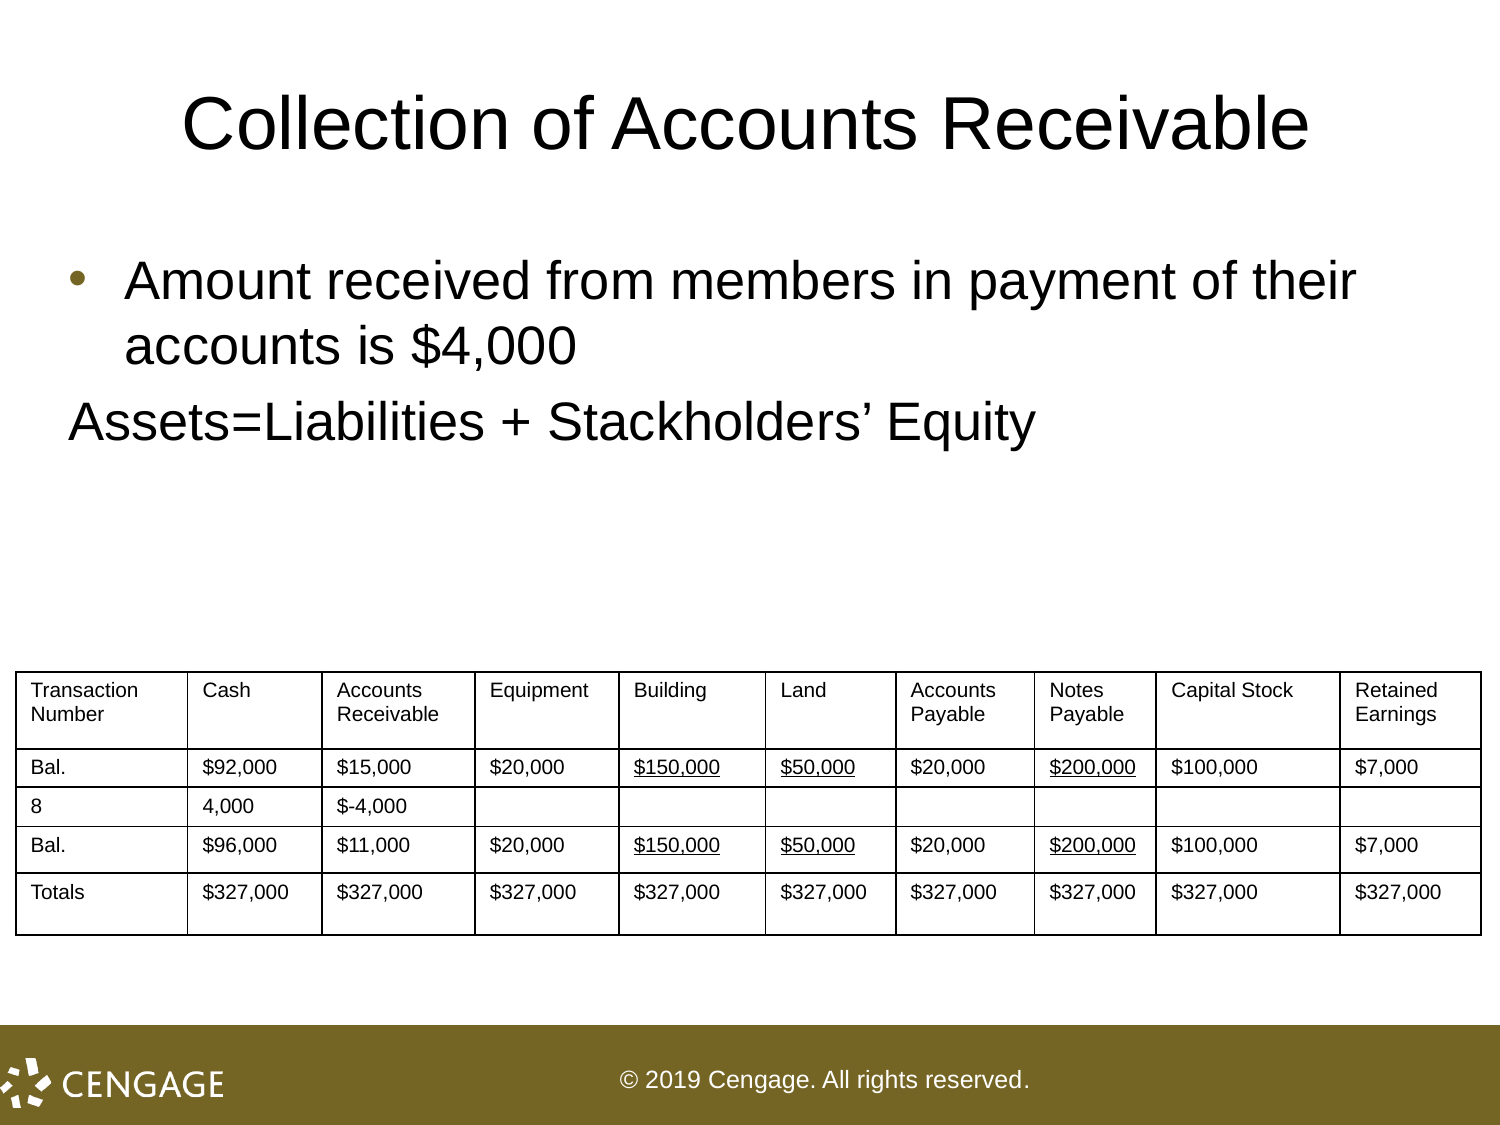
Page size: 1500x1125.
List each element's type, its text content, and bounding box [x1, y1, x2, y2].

table_header Retained Earnings [1341, 673, 1480, 748]
table_cell Bal. [17, 750, 187, 786]
title Collection of Accounts Receivable [88, 39, 1406, 200]
table_header Building [620, 673, 765, 748]
table_cell $150,000 [620, 827, 765, 872]
table_cell $327,000 [1341, 874, 1480, 934]
table_cell 4,000 [188, 788, 321, 826]
table_cell $200,000 [1035, 750, 1155, 786]
table_cell $7,000 [1341, 827, 1480, 872]
list Amount received from members in payment of their accounts is $4,000 Assets=Liabilities + Stackholders’ Equity [53, 237, 1463, 504]
table_cell $327,000 [620, 874, 765, 934]
table_header Accounts Receivable [323, 673, 474, 748]
table_cell $20,000 [476, 750, 618, 786]
table_cell [897, 788, 1034, 826]
table_cell $327,000 [1157, 874, 1339, 934]
table_cell $50,000 [766, 750, 895, 786]
table_header Notes Payable [1035, 673, 1155, 748]
table_cell Bal. [17, 827, 187, 872]
table_header Capital Stock [1157, 673, 1339, 748]
table_cell $150,000 [620, 750, 765, 786]
table_cell $96,000 [188, 827, 321, 872]
table_cell $327,000 [766, 874, 895, 934]
picture [0, 1058, 223, 1108]
table_cell $92,000 [188, 750, 321, 786]
table_cell Totals [17, 874, 187, 934]
table_cell [476, 788, 618, 826]
table_cell $7,000 [1341, 750, 1480, 786]
table_cell [1157, 788, 1339, 826]
table_cell $100,000 [1157, 827, 1339, 872]
table_cell $-4,000 [323, 788, 474, 826]
table_header Transaction Number [17, 673, 187, 748]
table_cell $327,000 [897, 874, 1034, 934]
table_cell $327,000 [1035, 874, 1155, 934]
table_header Equipment [476, 673, 618, 748]
table_cell [1035, 788, 1155, 826]
table_cell $20,000 [897, 827, 1034, 872]
table_cell [1341, 788, 1480, 826]
table_cell $50,000 [766, 827, 895, 872]
table_cell $200,000 [1035, 827, 1155, 872]
table_cell $327,000 [476, 874, 618, 934]
table_cell $20,000 [897, 750, 1034, 786]
table_cell $100,000 [1157, 750, 1339, 786]
table_cell $327,000 [188, 874, 321, 934]
table_header Cash [188, 673, 321, 748]
table_cell $327,000 [323, 874, 474, 934]
table_cell $11,000 [323, 827, 474, 872]
table_header Land [766, 673, 895, 748]
table_header Accounts Payable [897, 673, 1034, 748]
table_cell $15,000 [323, 750, 474, 786]
table_cell [620, 788, 765, 826]
table_cell $20,000 [476, 827, 618, 872]
table_cell [766, 788, 895, 826]
table_cell 8 [17, 788, 187, 826]
